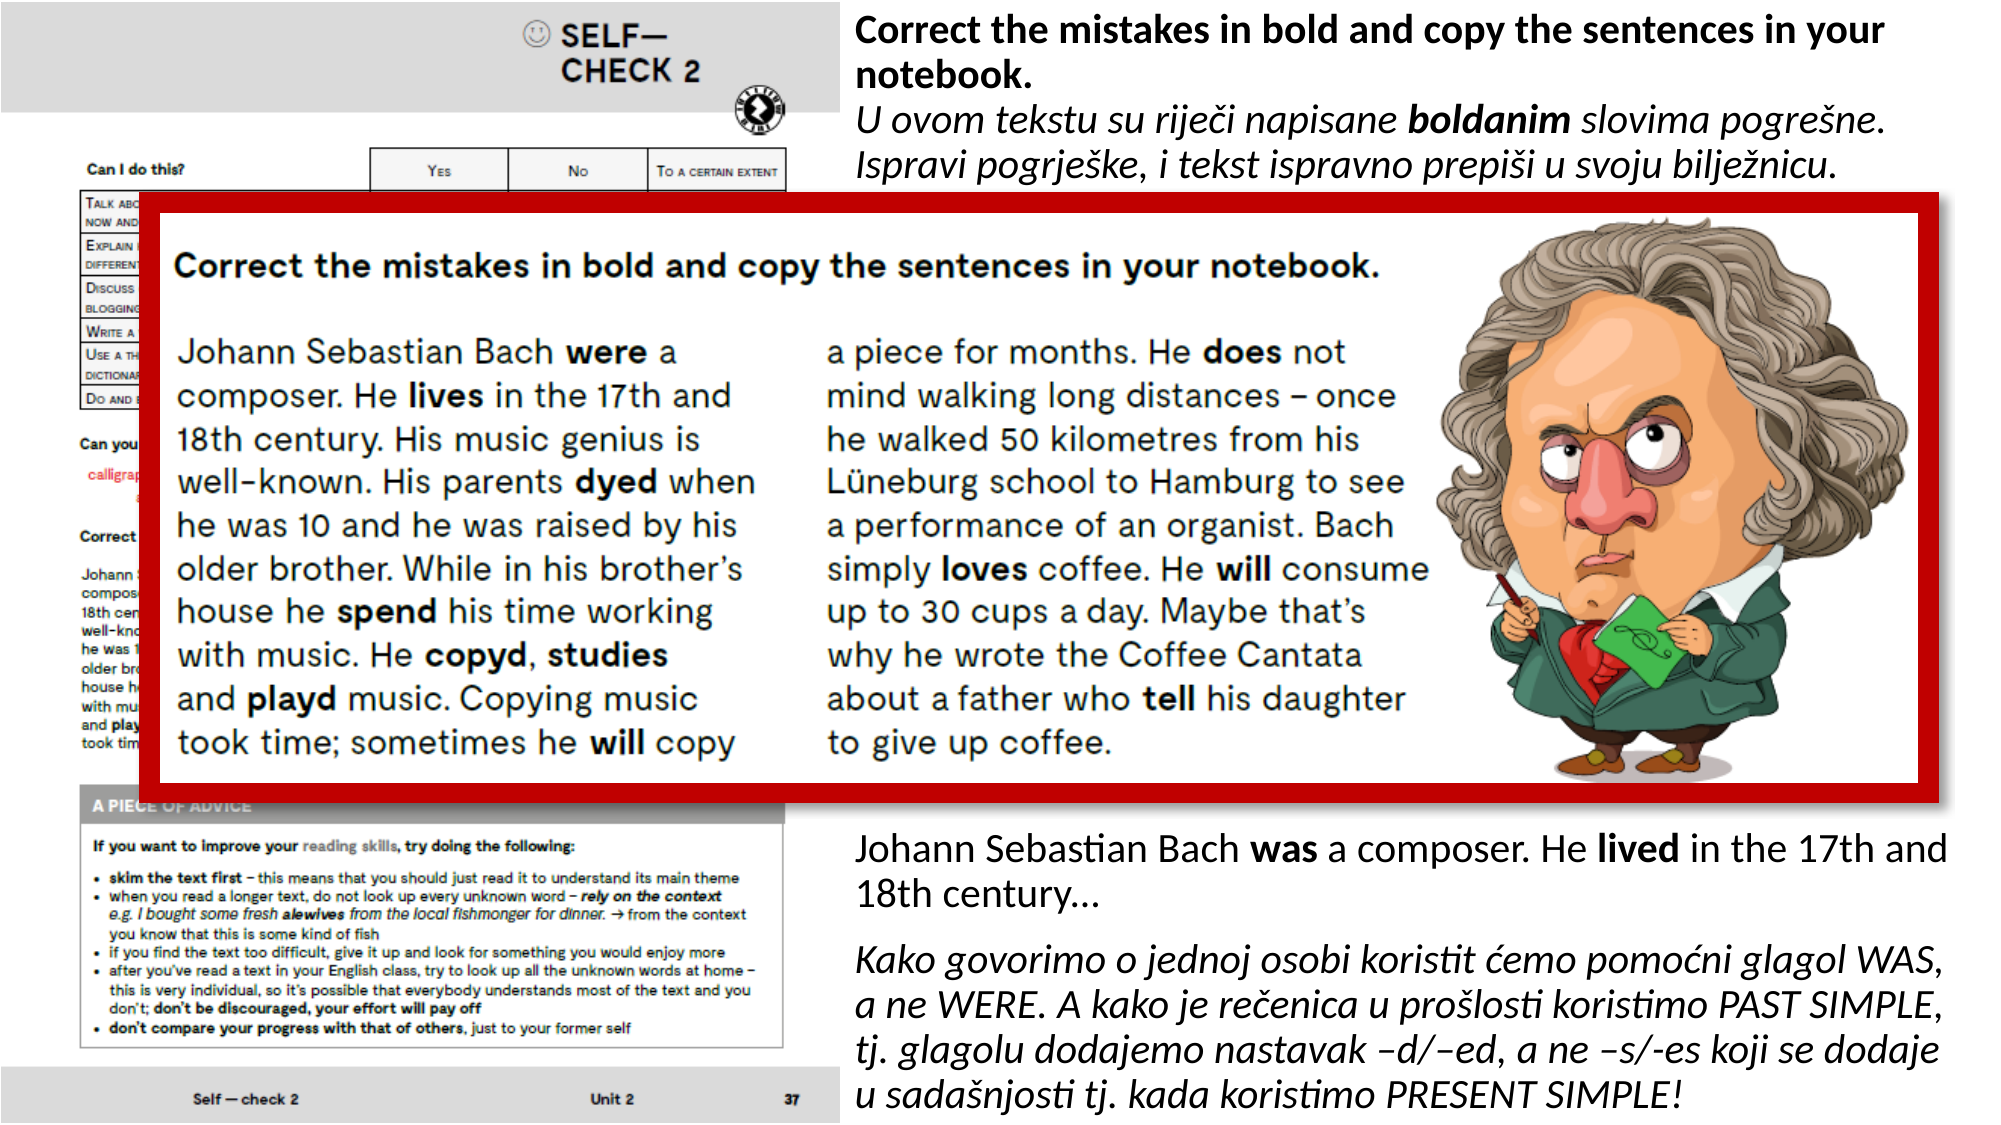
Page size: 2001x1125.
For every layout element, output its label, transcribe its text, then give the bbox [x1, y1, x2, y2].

text_box Johann Sebastian Bach was a composer. He lived in the 17th and 18th century... Kako govorimo o jednoj osobi koristit ćemo pomoćni glagol WAS, a ne WERE. A kako je rečenica u prošlosti koristimo PAST SIMPLE, tj. glagolu dodajemo nastavak –d/–ed, a ne –s/-es koji se dodaje u sadašnjosti tj. kada koristimo PRESENT SIMPLE! [839, 819, 1983, 1125]
list Correct the mistakes in bold and copy the sentences in your notebook. U ovom tekstu su riječi napisane boldanim slovima pogrešne. Ispravi pogrješke, i tekst ispravno prepiši u svoju bilježnicu. [839, 0, 1958, 272]
picture [1, 2, 1919, 1123]
